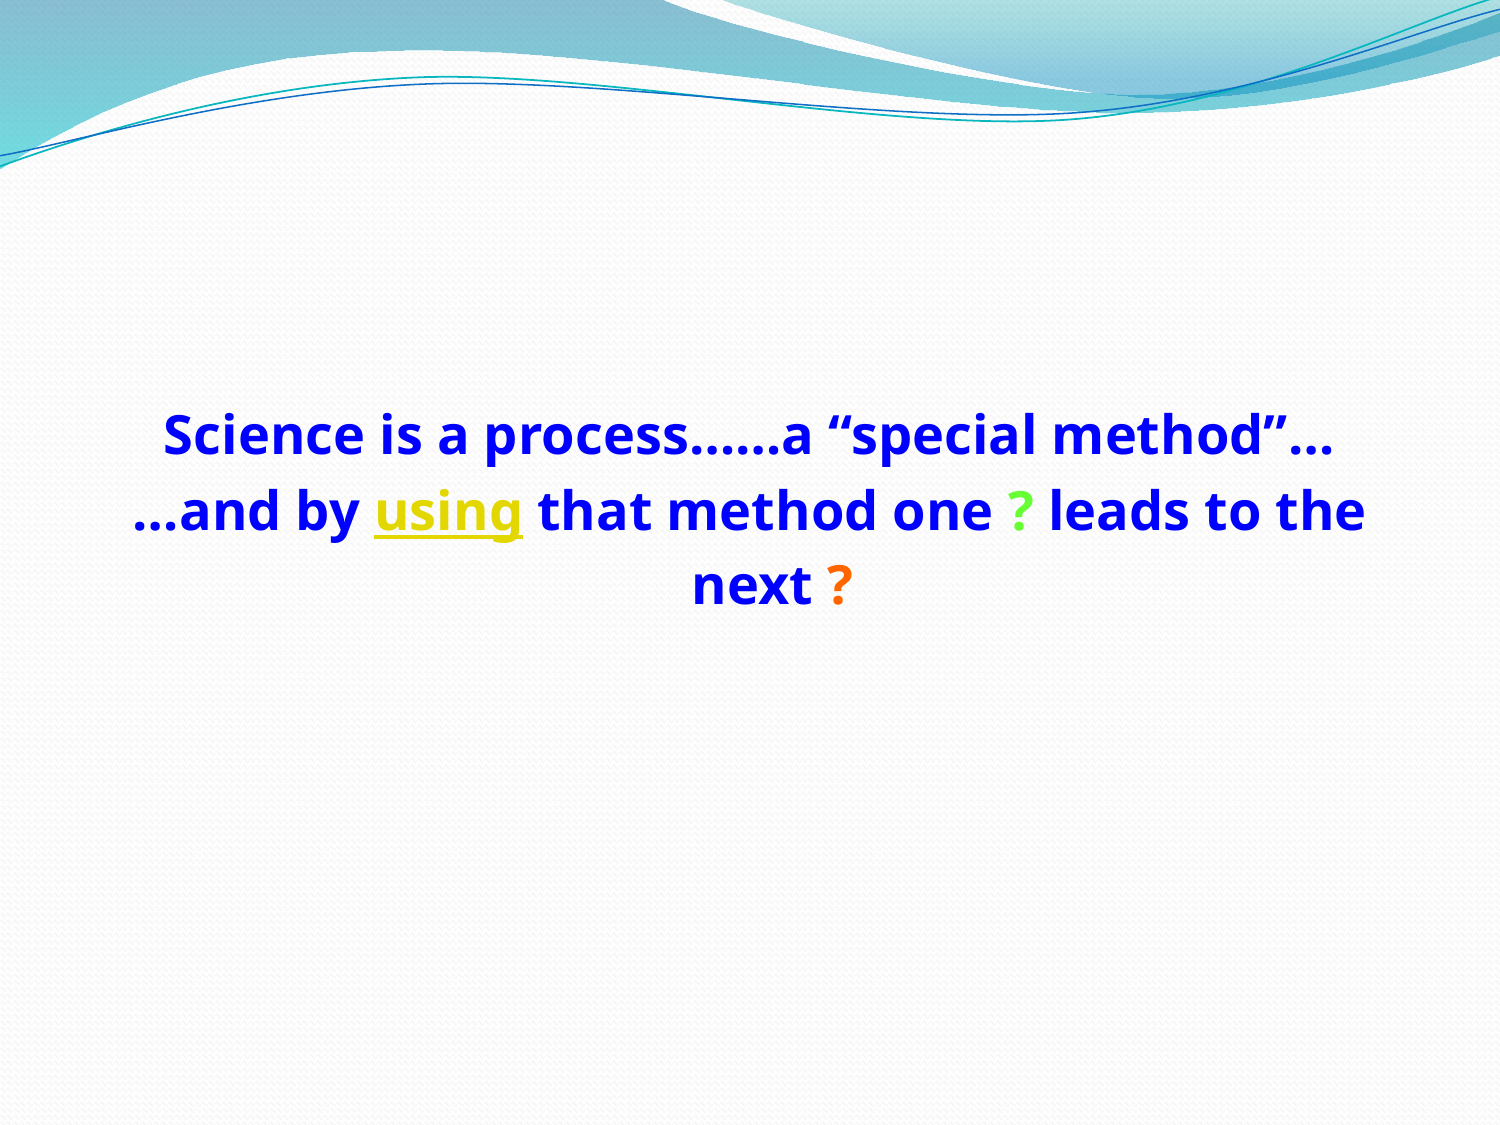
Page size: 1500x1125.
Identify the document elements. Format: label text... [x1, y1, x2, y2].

list Science is a process……a “special method”… …and by using that method one ? leads to the next ? [75, 317, 1425, 1038]
